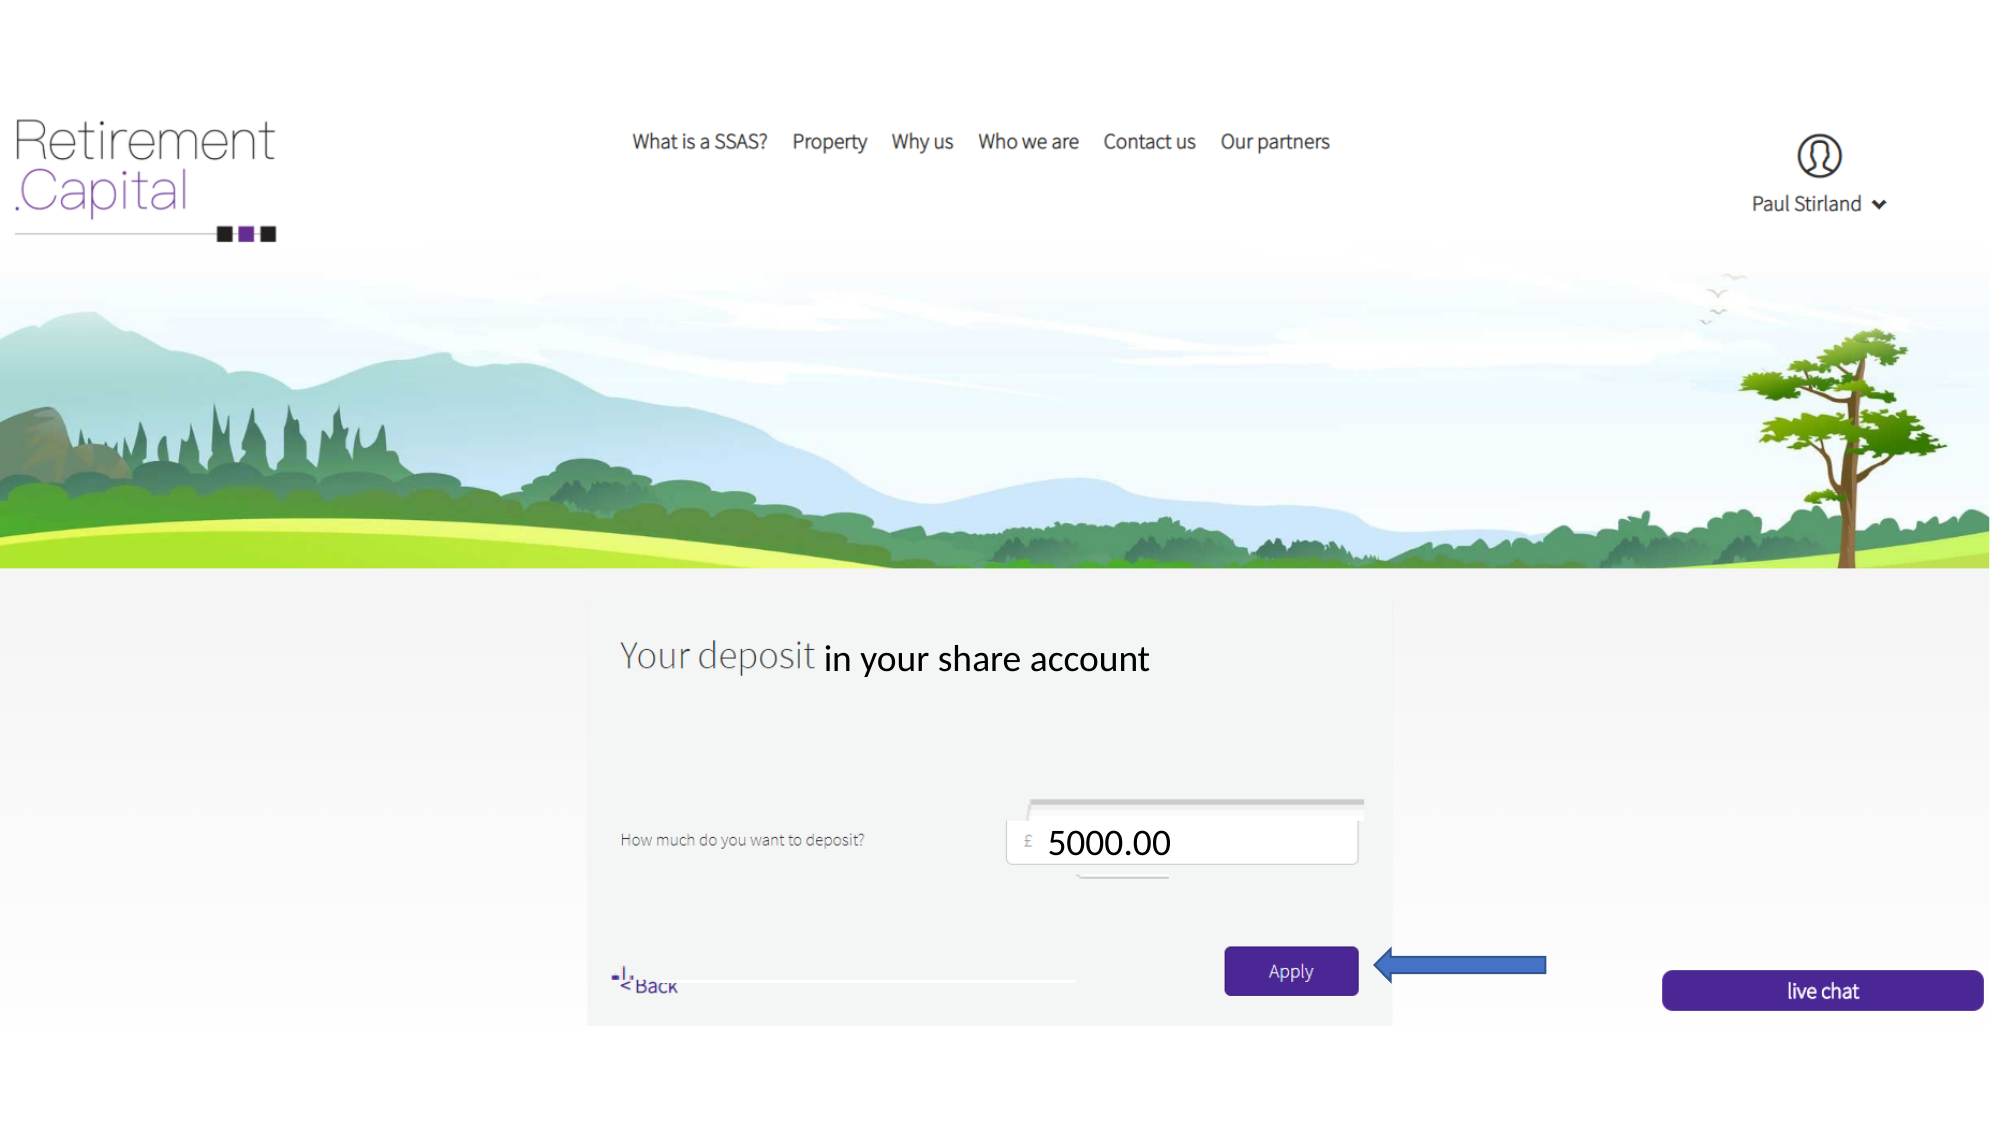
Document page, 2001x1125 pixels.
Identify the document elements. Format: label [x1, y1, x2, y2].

picture [0, 99, 2000, 1026]
